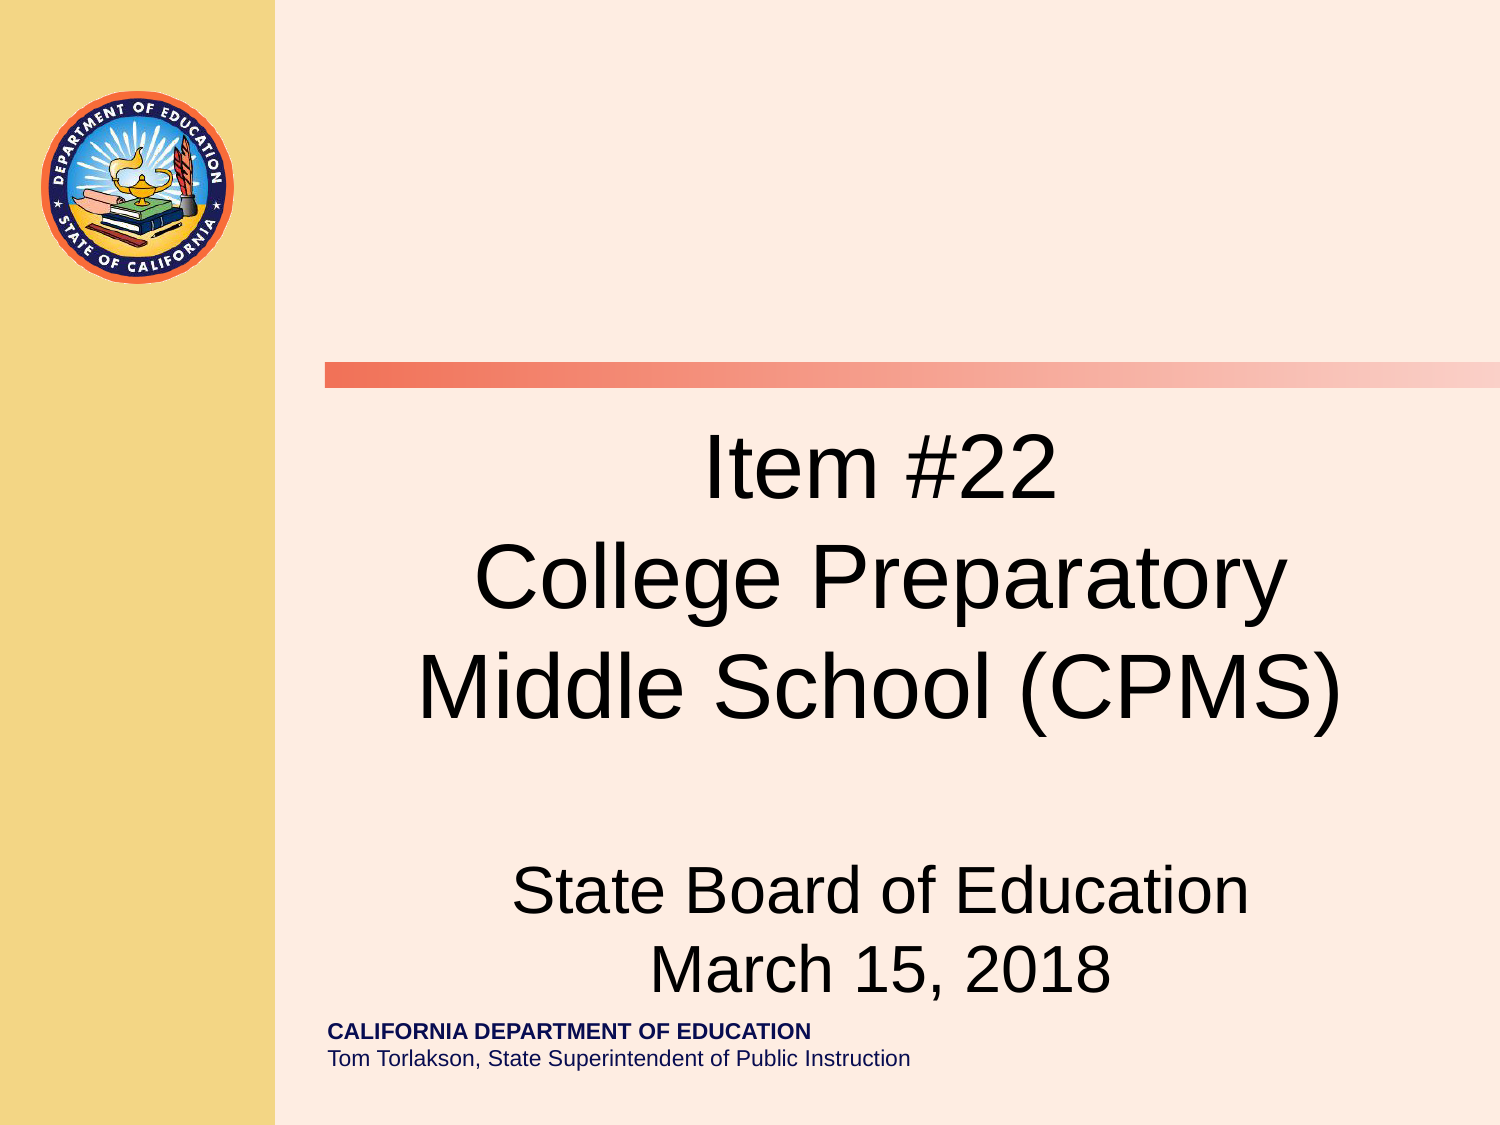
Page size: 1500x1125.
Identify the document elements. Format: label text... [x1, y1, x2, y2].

picture [24, 74, 250, 300]
title Item #22 College Preparatory Middle School (CPMS) State Board of Education March 15, 2018 [324, 452, 1438, 850]
